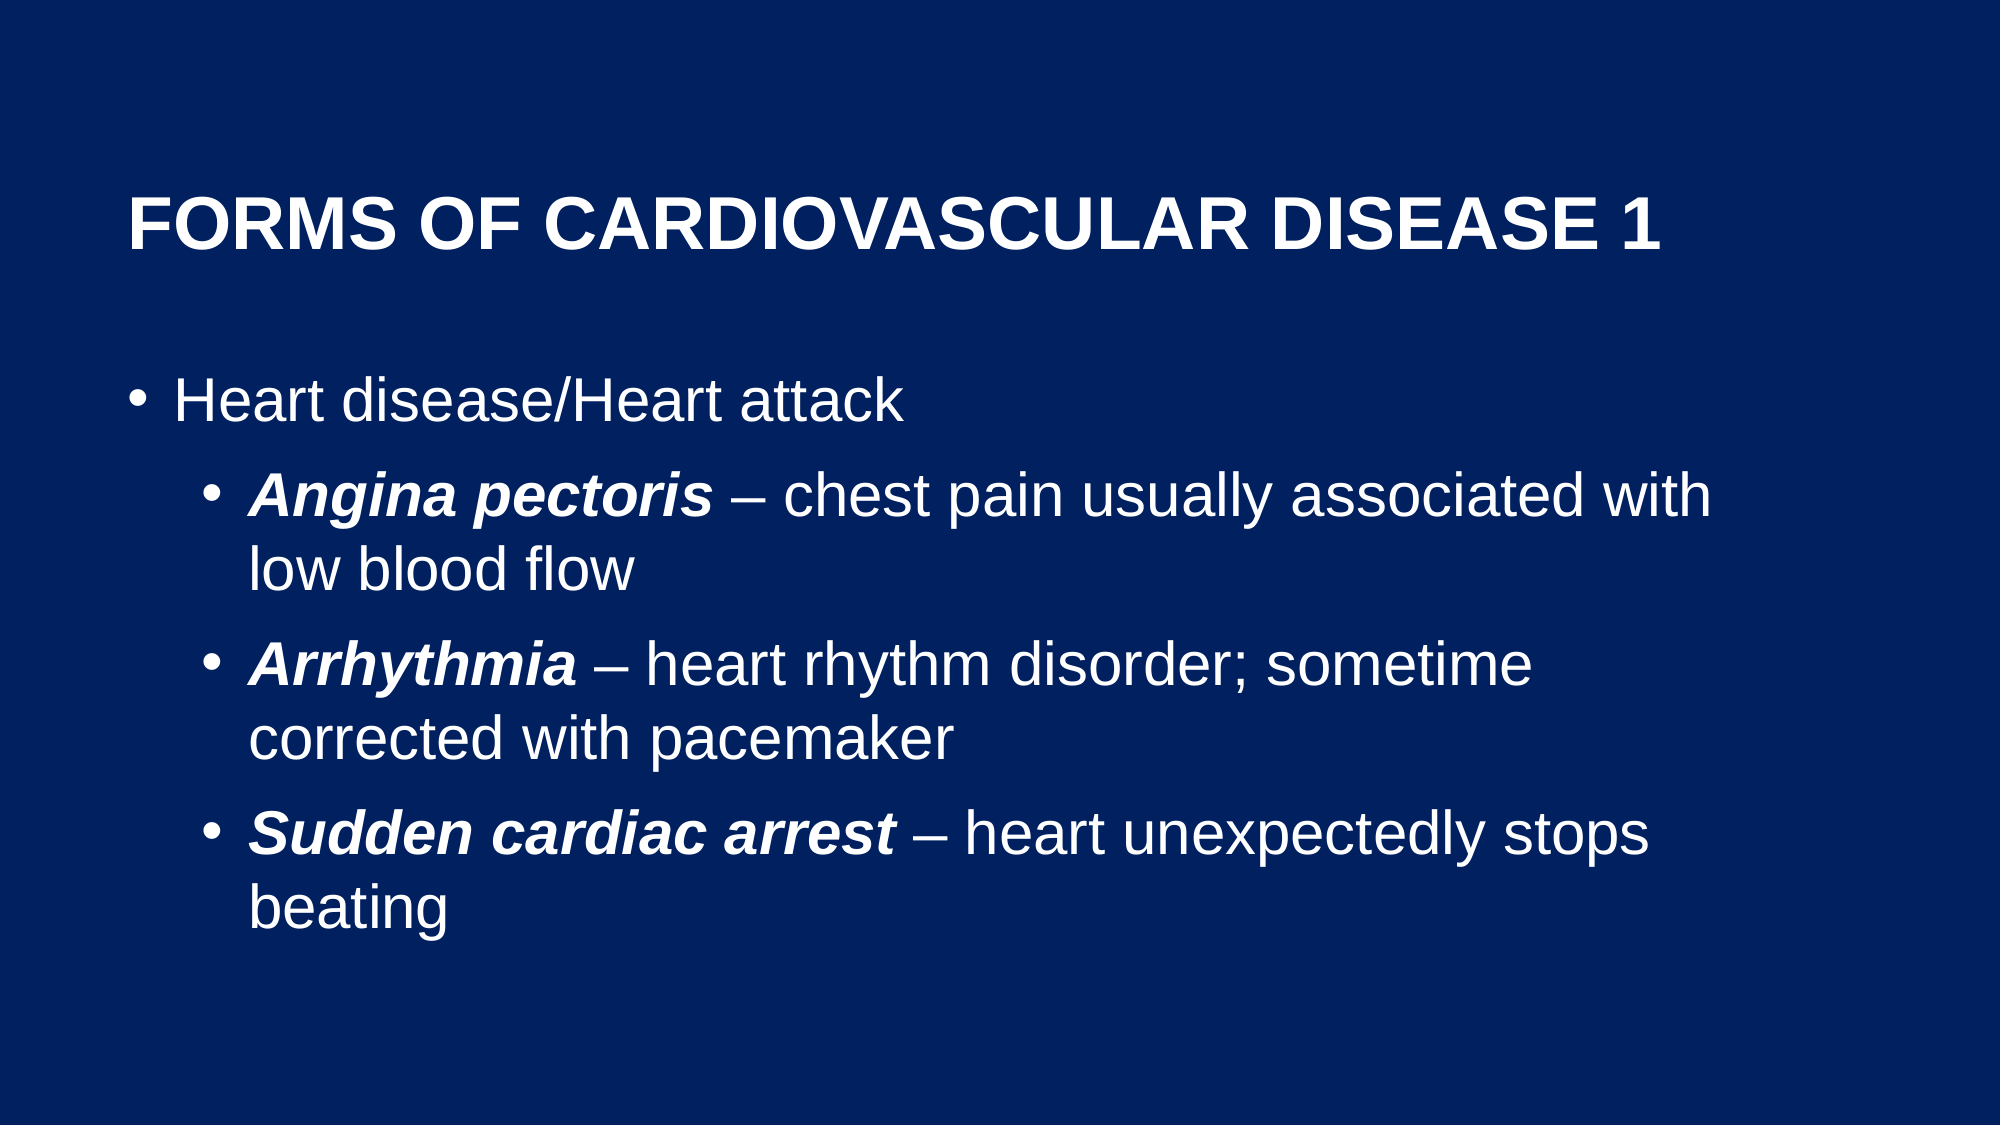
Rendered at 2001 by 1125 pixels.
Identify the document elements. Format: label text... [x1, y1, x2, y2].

title Forms of Cardiovascular disease 1 [112, 99, 1775, 339]
list Heart disease/Heart attack Angina pectoris – chest pain usually associated with low blood flow Arrhythmia – heart rhythm disorder; sometime corrected with pacemaker Sudden cardiac arrest – heart unexpectedly stops beating [112, 351, 1775, 950]
